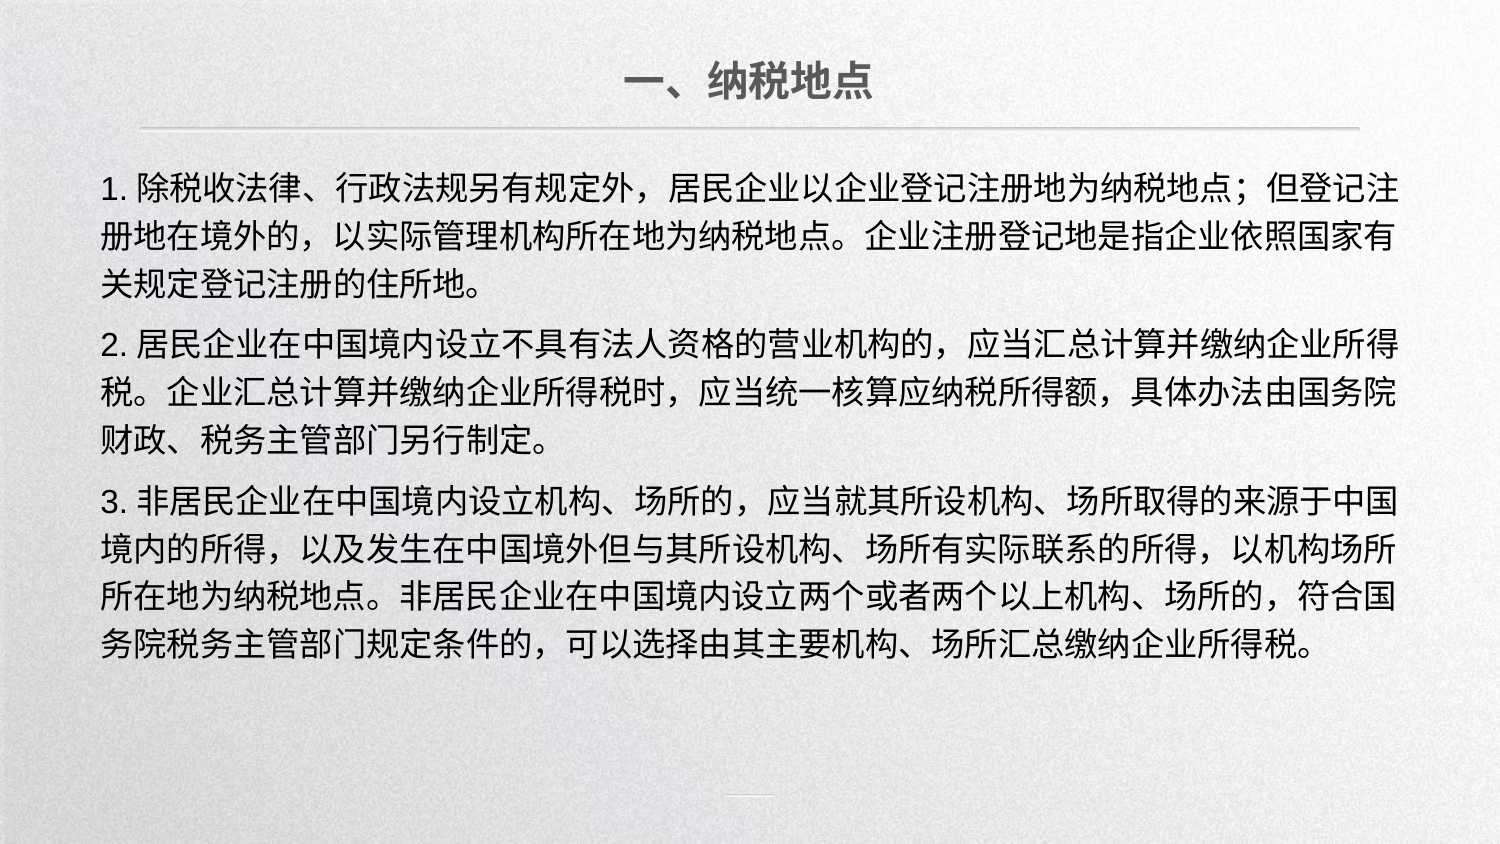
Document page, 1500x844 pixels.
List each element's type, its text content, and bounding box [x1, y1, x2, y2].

text_box 一、纳税地点 [459, 49, 1038, 111]
picture [0, 0, 1500, 844]
text_box 1.除税收法律、行政法规另有规定外，居民企业以企业登记注册地为纳税地点；但登记注册地在境外的，以实际管理机构所在地为纳税地点。企业注册登记地是指企业依照国家有关规定登记注册的住所地。 2.居民企业在中国境内设立不具有法人资格的营业机构的，应当汇总计算并缴纳企业所得税。企业汇总计算并缴纳企业所得税时，应当统一核算应纳税所得额，具体办法由国务院财政、税务主管部门另行制定。 3.非居民企业在中国境内设立机构、场所的，应当就其所设机构、场所取得的来源于中国境内的所得，以及发生在中国境外但与其所设机构、场所有实际联系的所得，以机构场所所在地为纳税地点。非居民企业在中国境内设立两个或者两个以上机构、场所的，符合国务院税务主管部门规定条件的，可以选择由其主要机构、场所汇总缴纳企业所得税。 [100, 159, 1400, 724]
